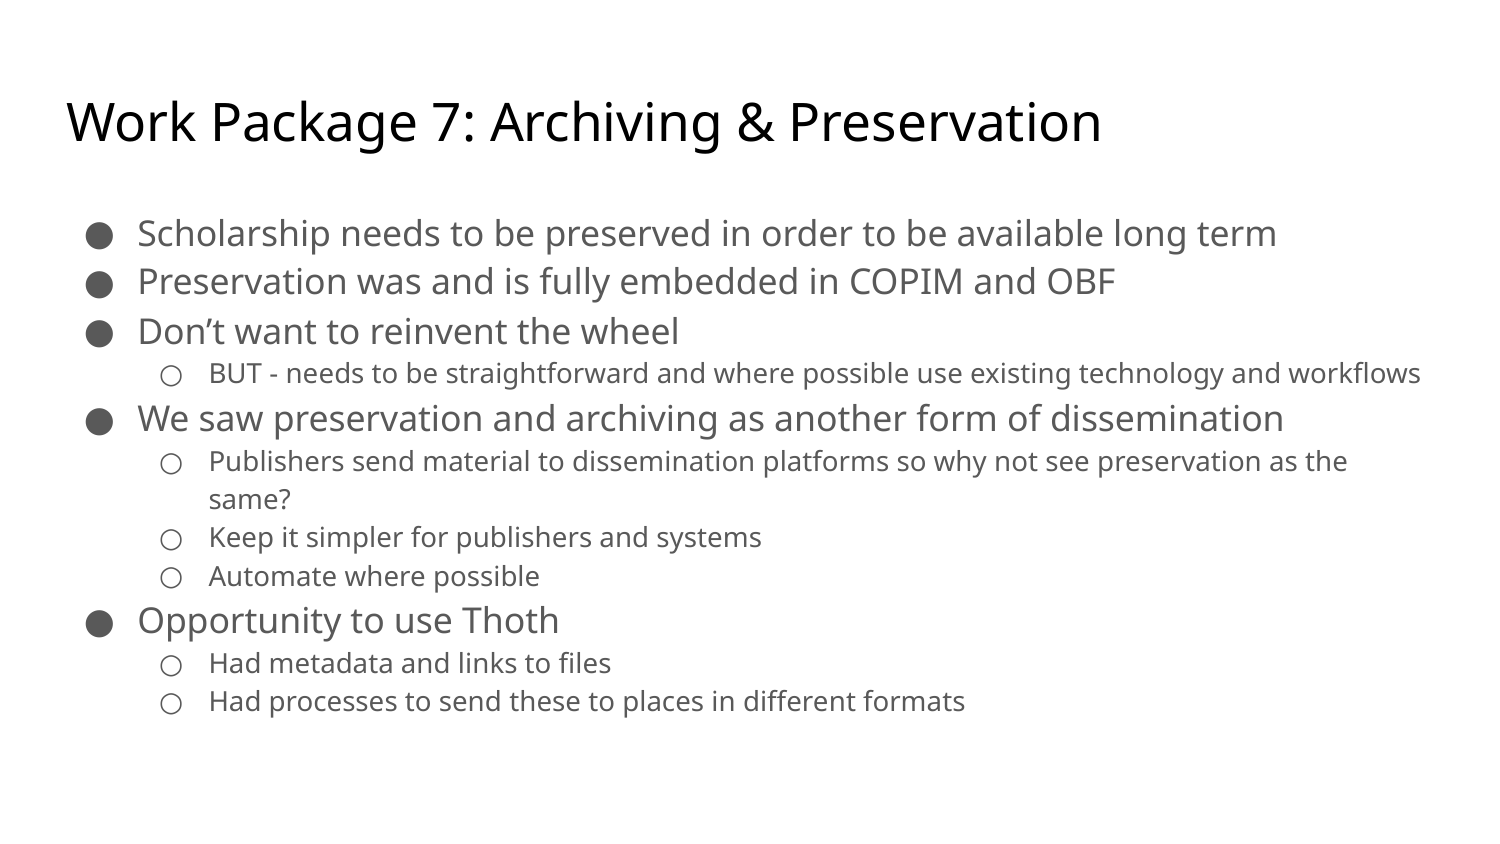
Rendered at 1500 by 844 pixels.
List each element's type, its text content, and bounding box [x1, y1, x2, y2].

title Work Package 7: Archiving & Preservation [51, 72, 1449, 167]
list Scholarship needs to be preserved in order to be available long term Preservation was and is fully embedded in COPIM and OBF Don’t want to reinvent the wheel BUT - needs to be straightforward and where possible use existing technology and workflows We saw preservation and archiving as another form of dissemination Publishers send material to dissemination platforms so why not see preservation as the same? Keep it simpler for publishers and systems Automate where possible Opportunity to use Thoth Had metadata and links to files Had processes to send these to places in different formats [51, 189, 1449, 750]
